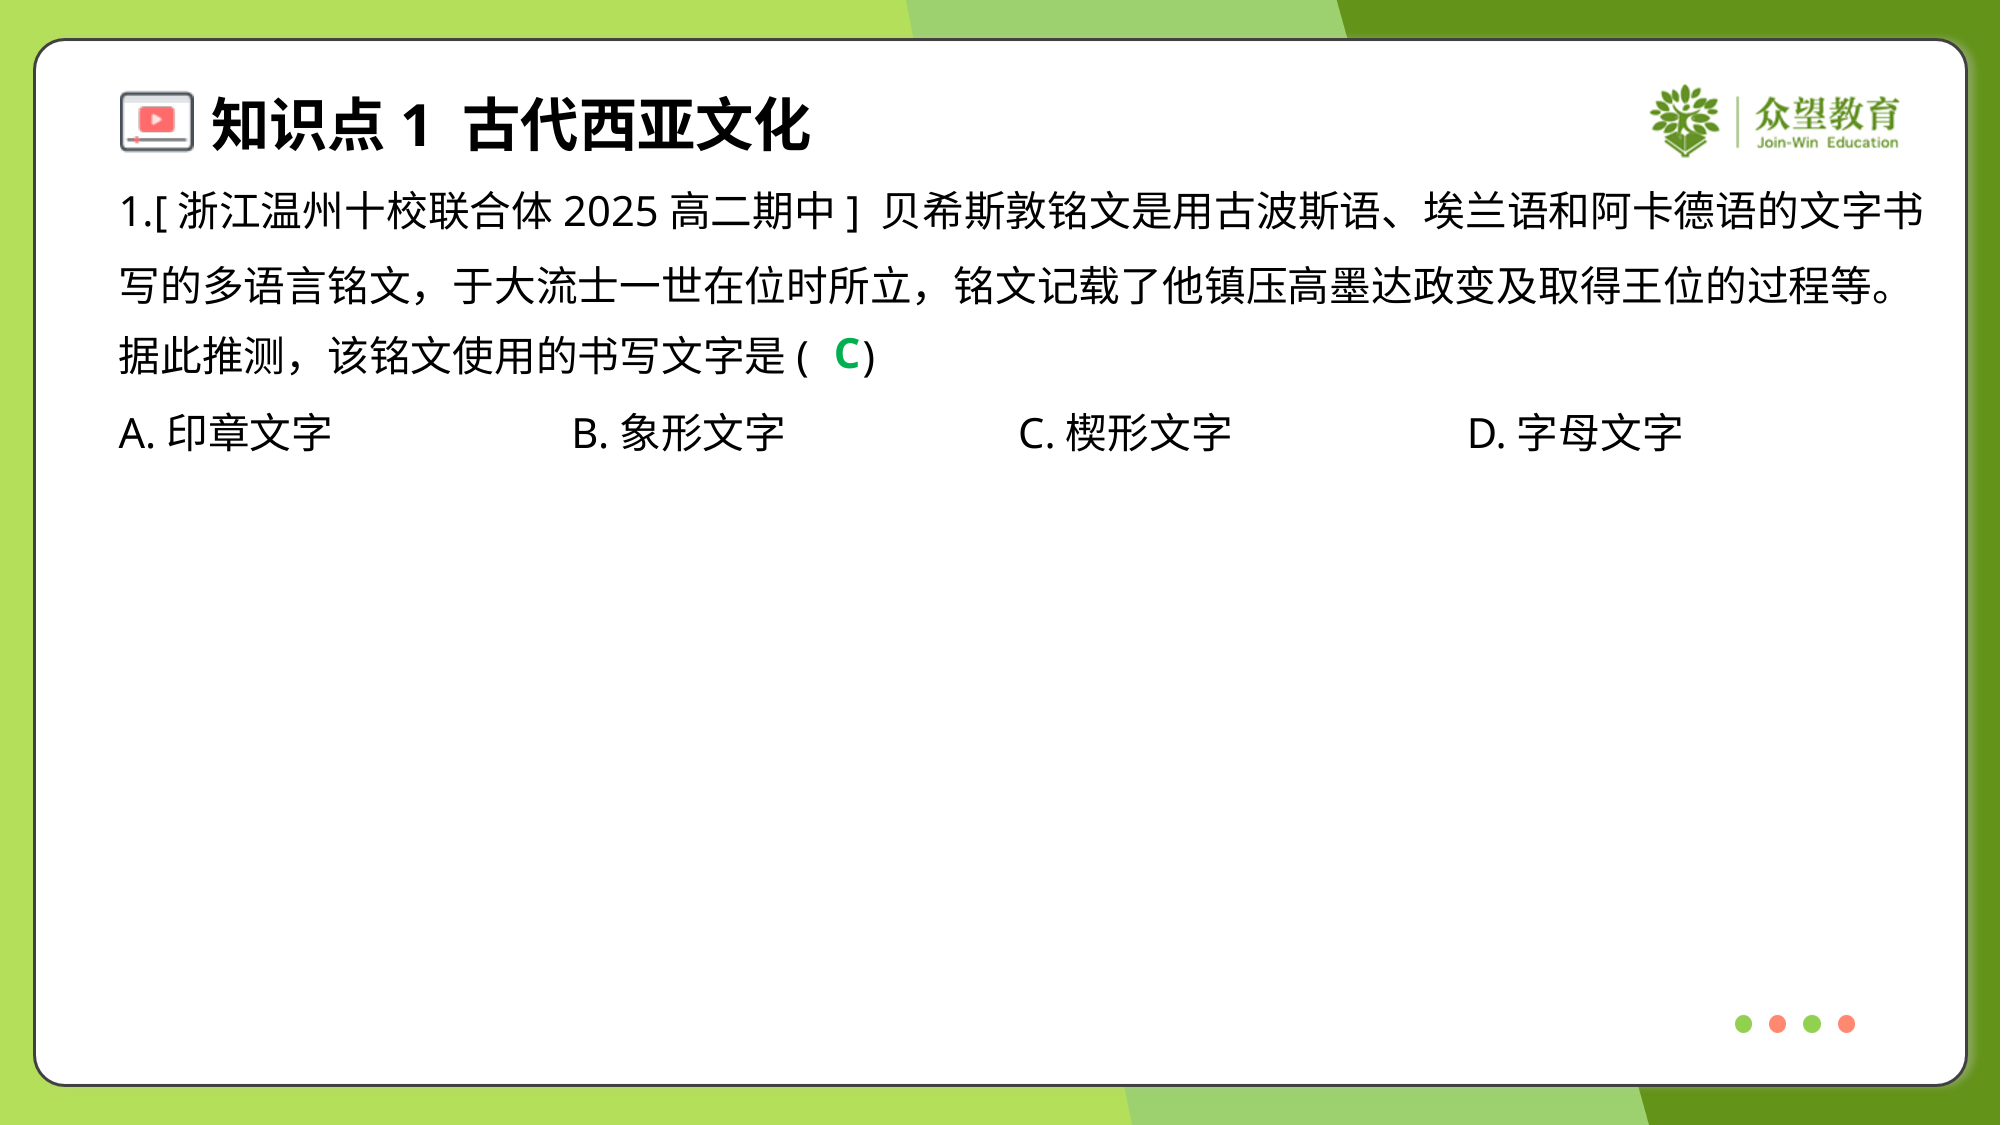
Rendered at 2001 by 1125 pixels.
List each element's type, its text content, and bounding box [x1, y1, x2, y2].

text_box C [817, 306, 877, 371]
picture [0, 0, 2000, 1125]
text_box 1.[浙江温州十校联合体2025高二期中] 贝希斯敦铭文是用古波斯语、埃兰语和阿卡德语的文字书 写的多语言铭文，于大流士一世在位时所立，铭文记载了他镇压高墨达政变及取得王位的过程等。 据此推测，该铭文使用的书写文字是( ) [118, 159, 1883, 373]
text_box A.印章文字 B.象形文字 C.楔形文字 D.字母文字 [118, 381, 1883, 449]
